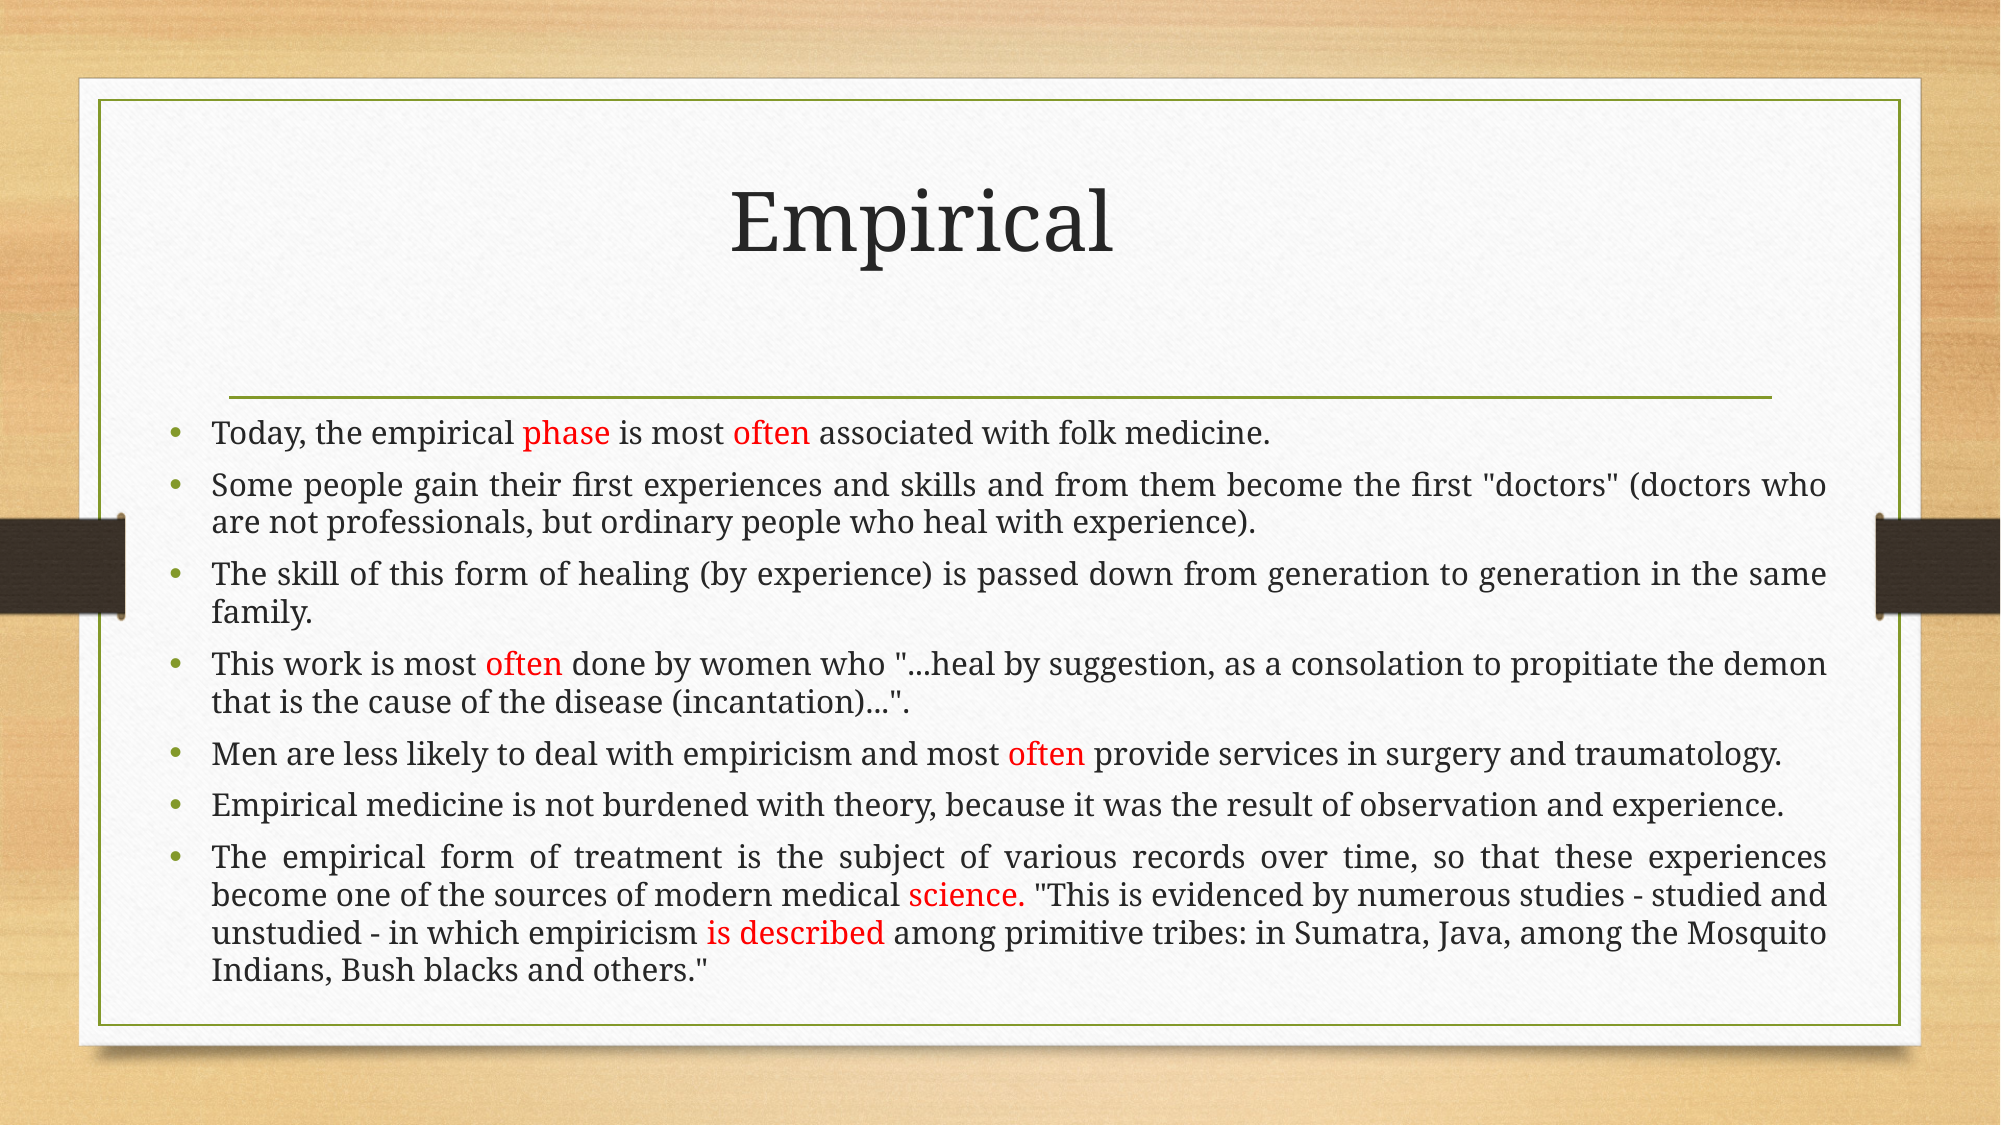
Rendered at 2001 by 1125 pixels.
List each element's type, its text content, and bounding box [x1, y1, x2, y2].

picture [0, 0, 2001, 1125]
title Empirical [212, 161, 1788, 353]
list Today, the empirical phase is most often associated with folk medicine. Some people gain their first experiences and skills and from them become the first "doctors" (doctors who are not professionals, but ordinary people who heal with experience). The skill of this form of healing (by experience) is passed down from generation to generation in the same family. This work is most often done by women who "...heal by suggestion, as a consolation to propitiate the demon that is the cause of the disease (incantation)...". Men are less likely to deal with empiricism and most often provide services in surgery and traumatology. Empirical medicine is not burdened with theory, because it was the result of observation and experience. The empirical form of treatment is the subject of various records over time, so that these experiences become one of the sources of modern medical science. "This is evidenced by numerous studies - studied and unstudied - in which empiricism is described among primitive tribes: in Sumatra, Java, among the Mosquito Indians, Bush blacks and others." [154, 353, 1843, 1008]
